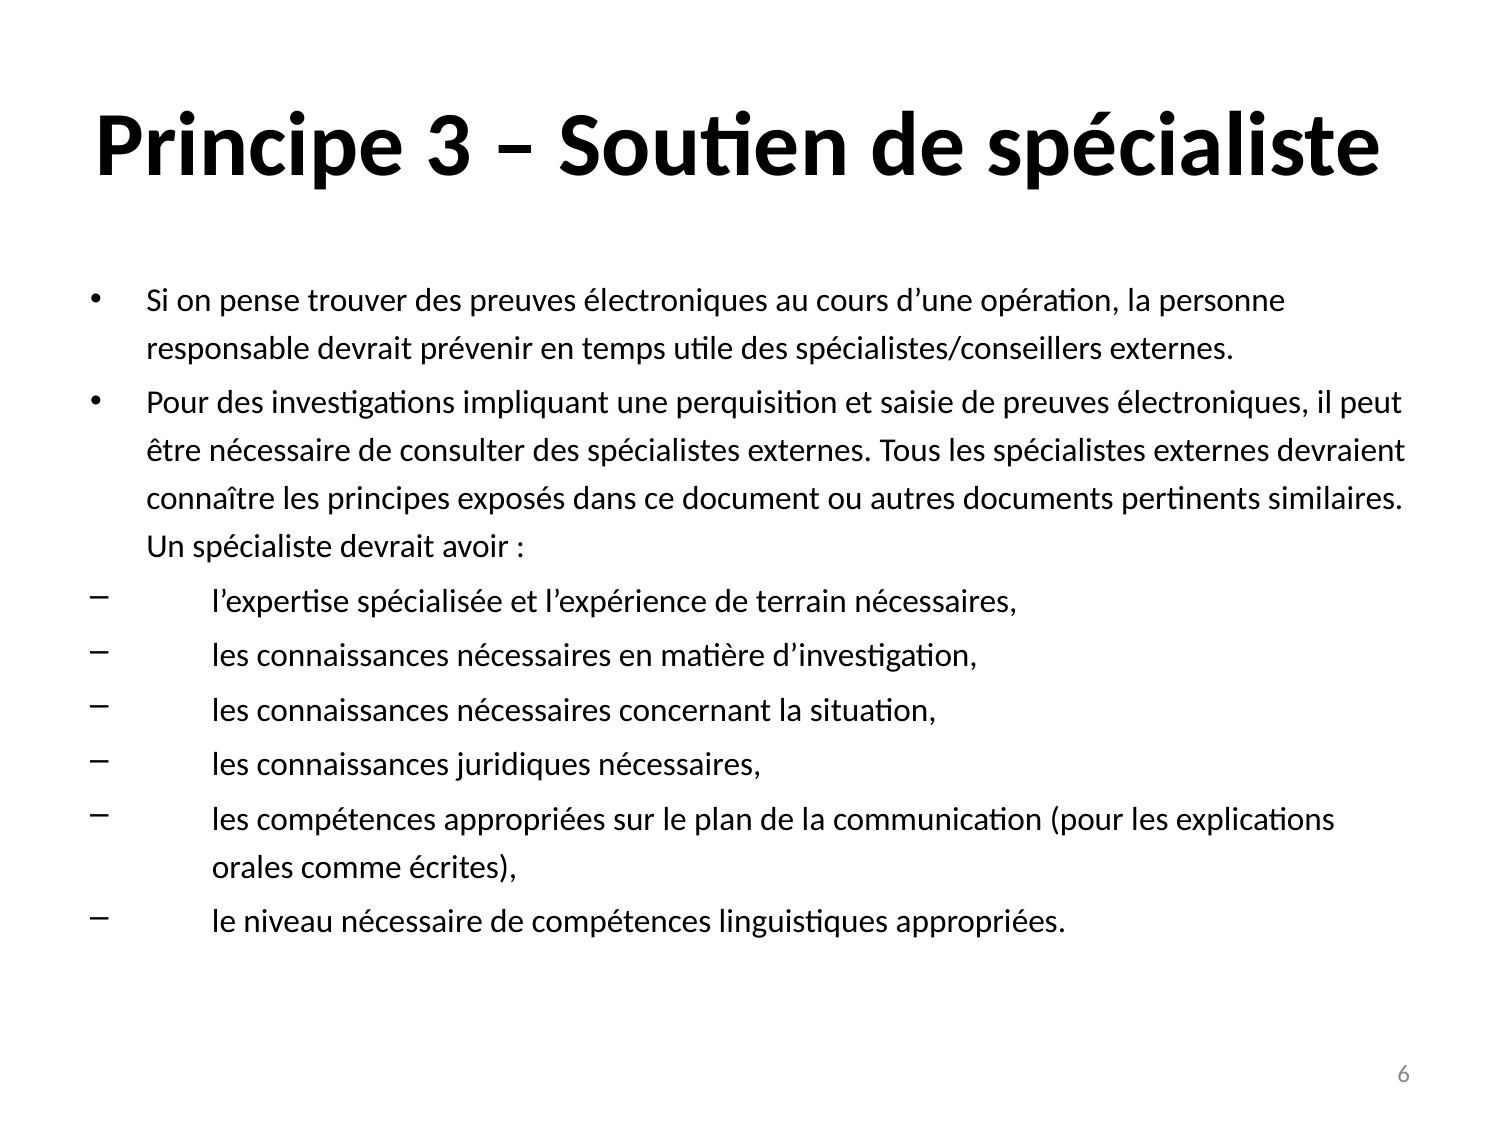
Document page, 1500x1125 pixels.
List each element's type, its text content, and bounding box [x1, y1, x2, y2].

slide_number * [1074, 1042, 1425, 1103]
list Si on pense trouver des preuves électroniques au cours d’une opération, la personne responsable devrait prévenir en temps utile des spécialistes/conseillers externes. Pour des investigations impliquant une perquisition et saisie de preuves électroniques, il peut être nécessaire de consulter des spécialistes externes. Tous les spécialistes externes devraient connaître les principes exposés dans ce document ou autres documents pertinents similaires. Un spécialiste devrait avoir : l’expertise spécialisée et l’expérience de terrain nécessaires, les connaissances nécessaires en matière d’investigation, les connaissances nécessaires concernant la situation, les connaissances juridiques nécessaires, les compétences appropriées sur le plan de la communication (pour les explications orales comme écrites), le niveau nécessaire de compétences linguistiques appropriées. [75, 262, 1425, 1005]
title Principe 3 – Soutien de spécialiste [75, 45, 1425, 233]
